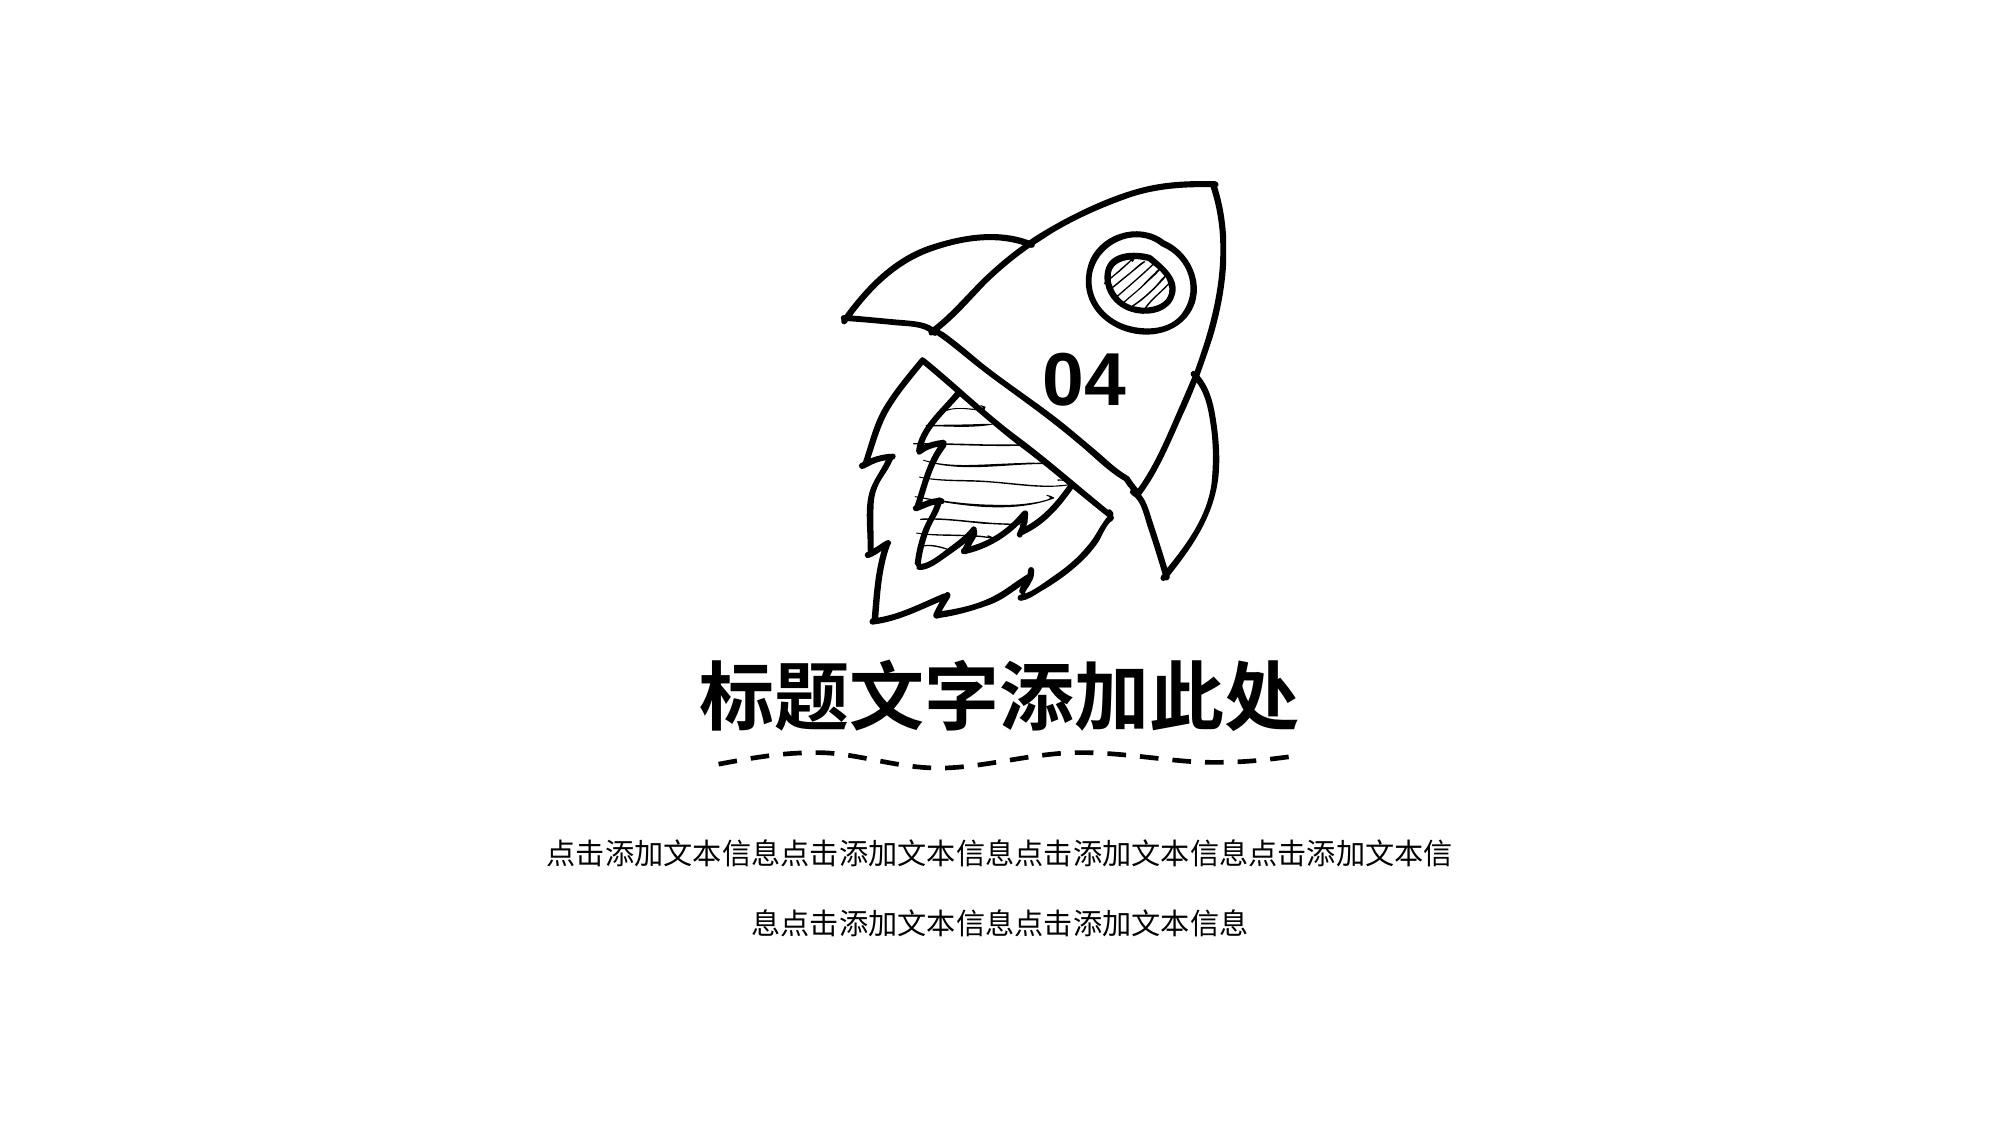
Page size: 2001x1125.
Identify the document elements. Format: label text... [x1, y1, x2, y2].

text_box [718, 751, 1292, 770]
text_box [840, 181, 1227, 625]
text_box 标题文字添加此处 [573, 624, 1427, 747]
text_box 点击添加文本信息点击添加文本信息点击添加文本信息点击添加文本信息点击添加文本信息点击添加文本信息 [521, 792, 1479, 948]
